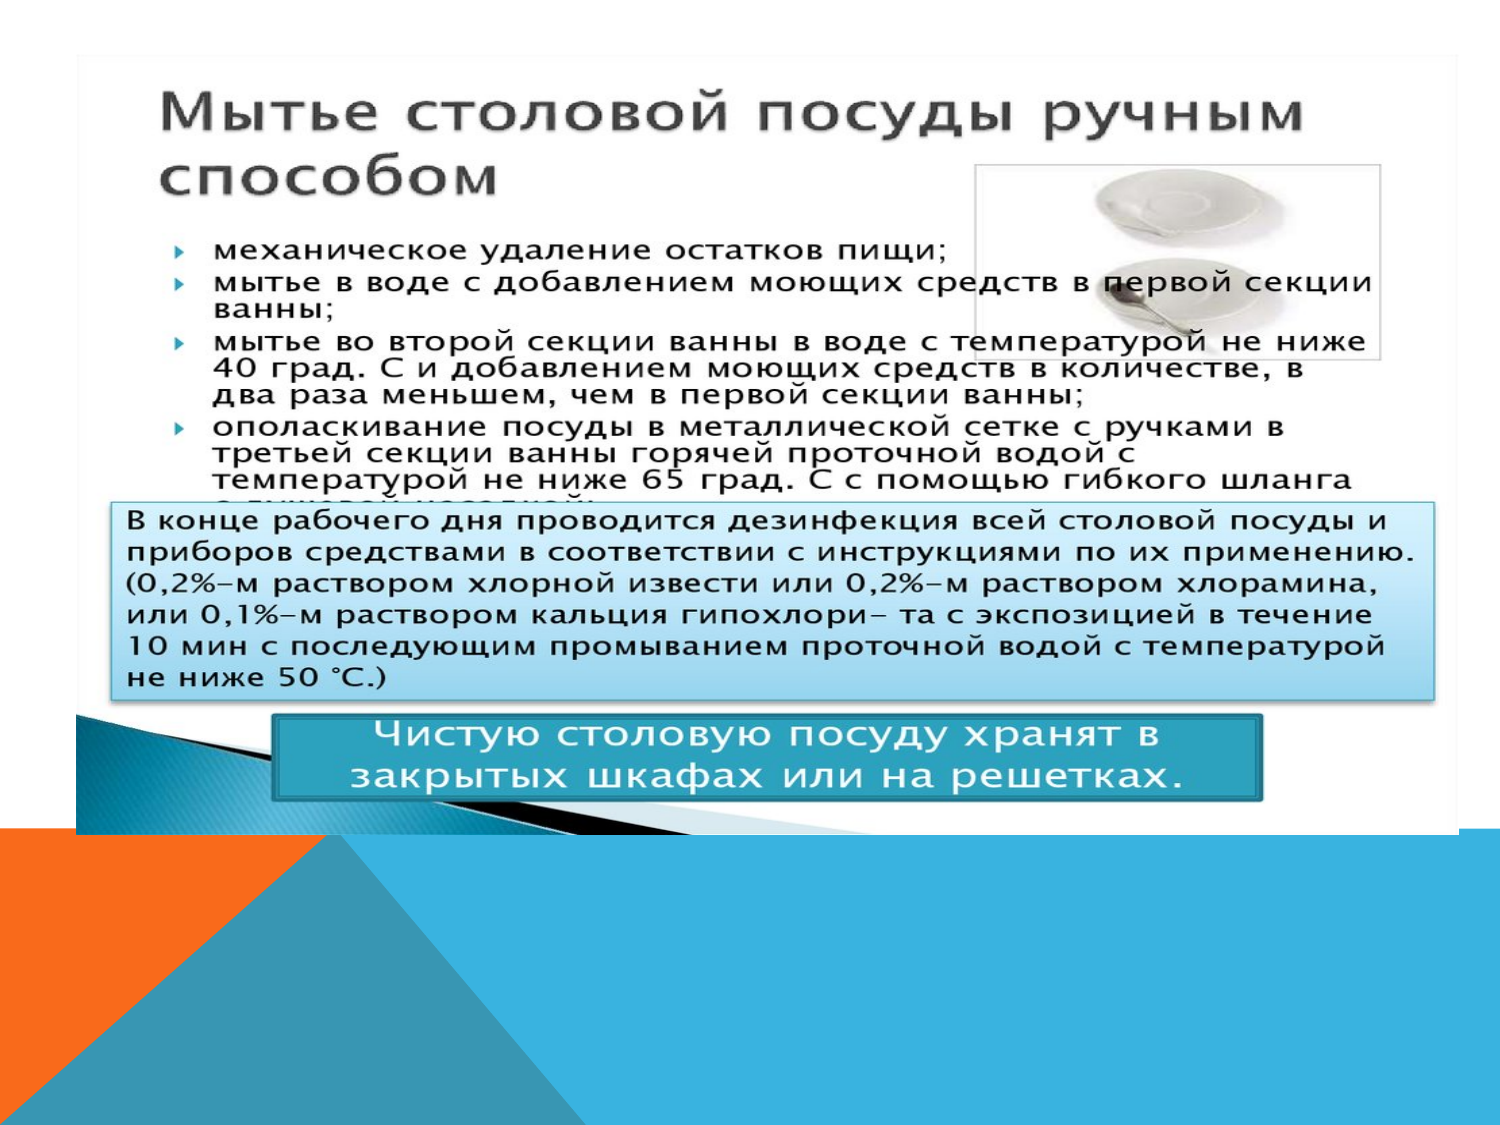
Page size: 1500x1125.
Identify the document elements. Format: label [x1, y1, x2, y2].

list [76, 54, 1459, 835]
